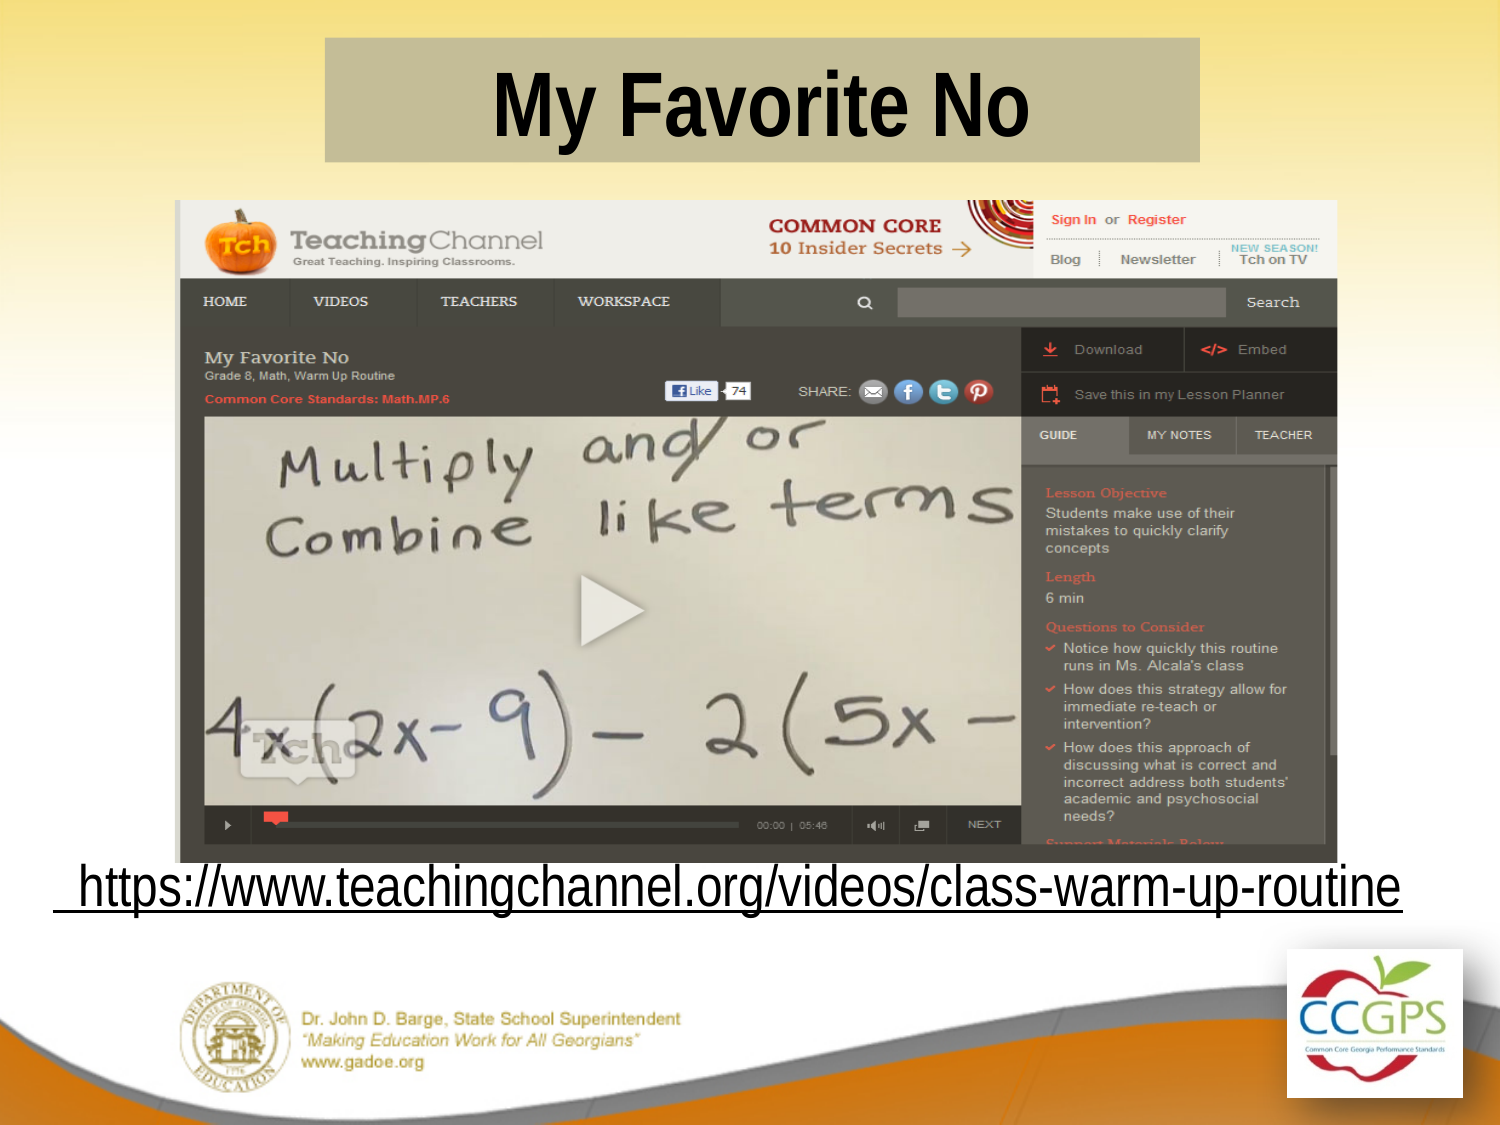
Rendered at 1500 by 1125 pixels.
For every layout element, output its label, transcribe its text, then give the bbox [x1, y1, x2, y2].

picture [0, 0, 1500, 1125]
subtitle https://www.teachingchannel.org/videos/class-warm-up-routine [37, 187, 1463, 1001]
title My Favorite No [324, 37, 1201, 163]
